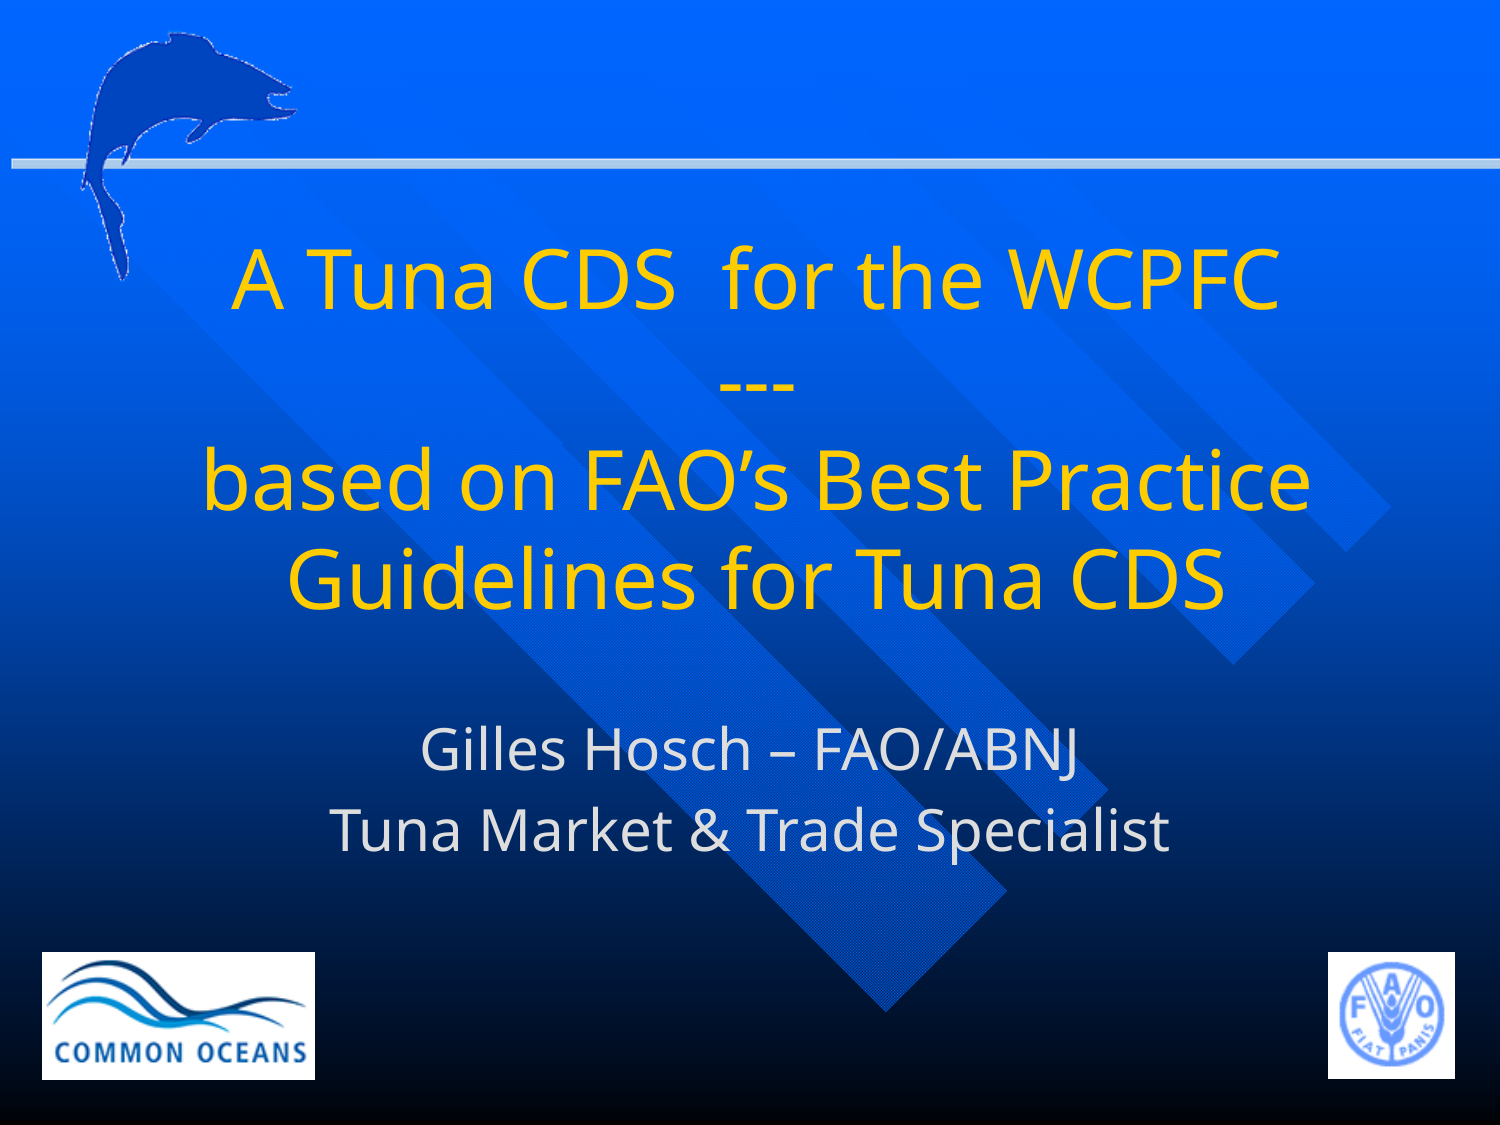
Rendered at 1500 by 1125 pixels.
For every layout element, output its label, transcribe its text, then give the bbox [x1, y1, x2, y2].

picture [0, 0, 1500, 1125]
subtitle Gilles Hosch – FAO/ABNJ Tuna Market & Trade Specialist [206, 704, 1294, 953]
title A Tuna CDS for the WCPFC --- based on FAO’s Best Practice Guidelines for Tuna CDS [88, 137, 1426, 716]
